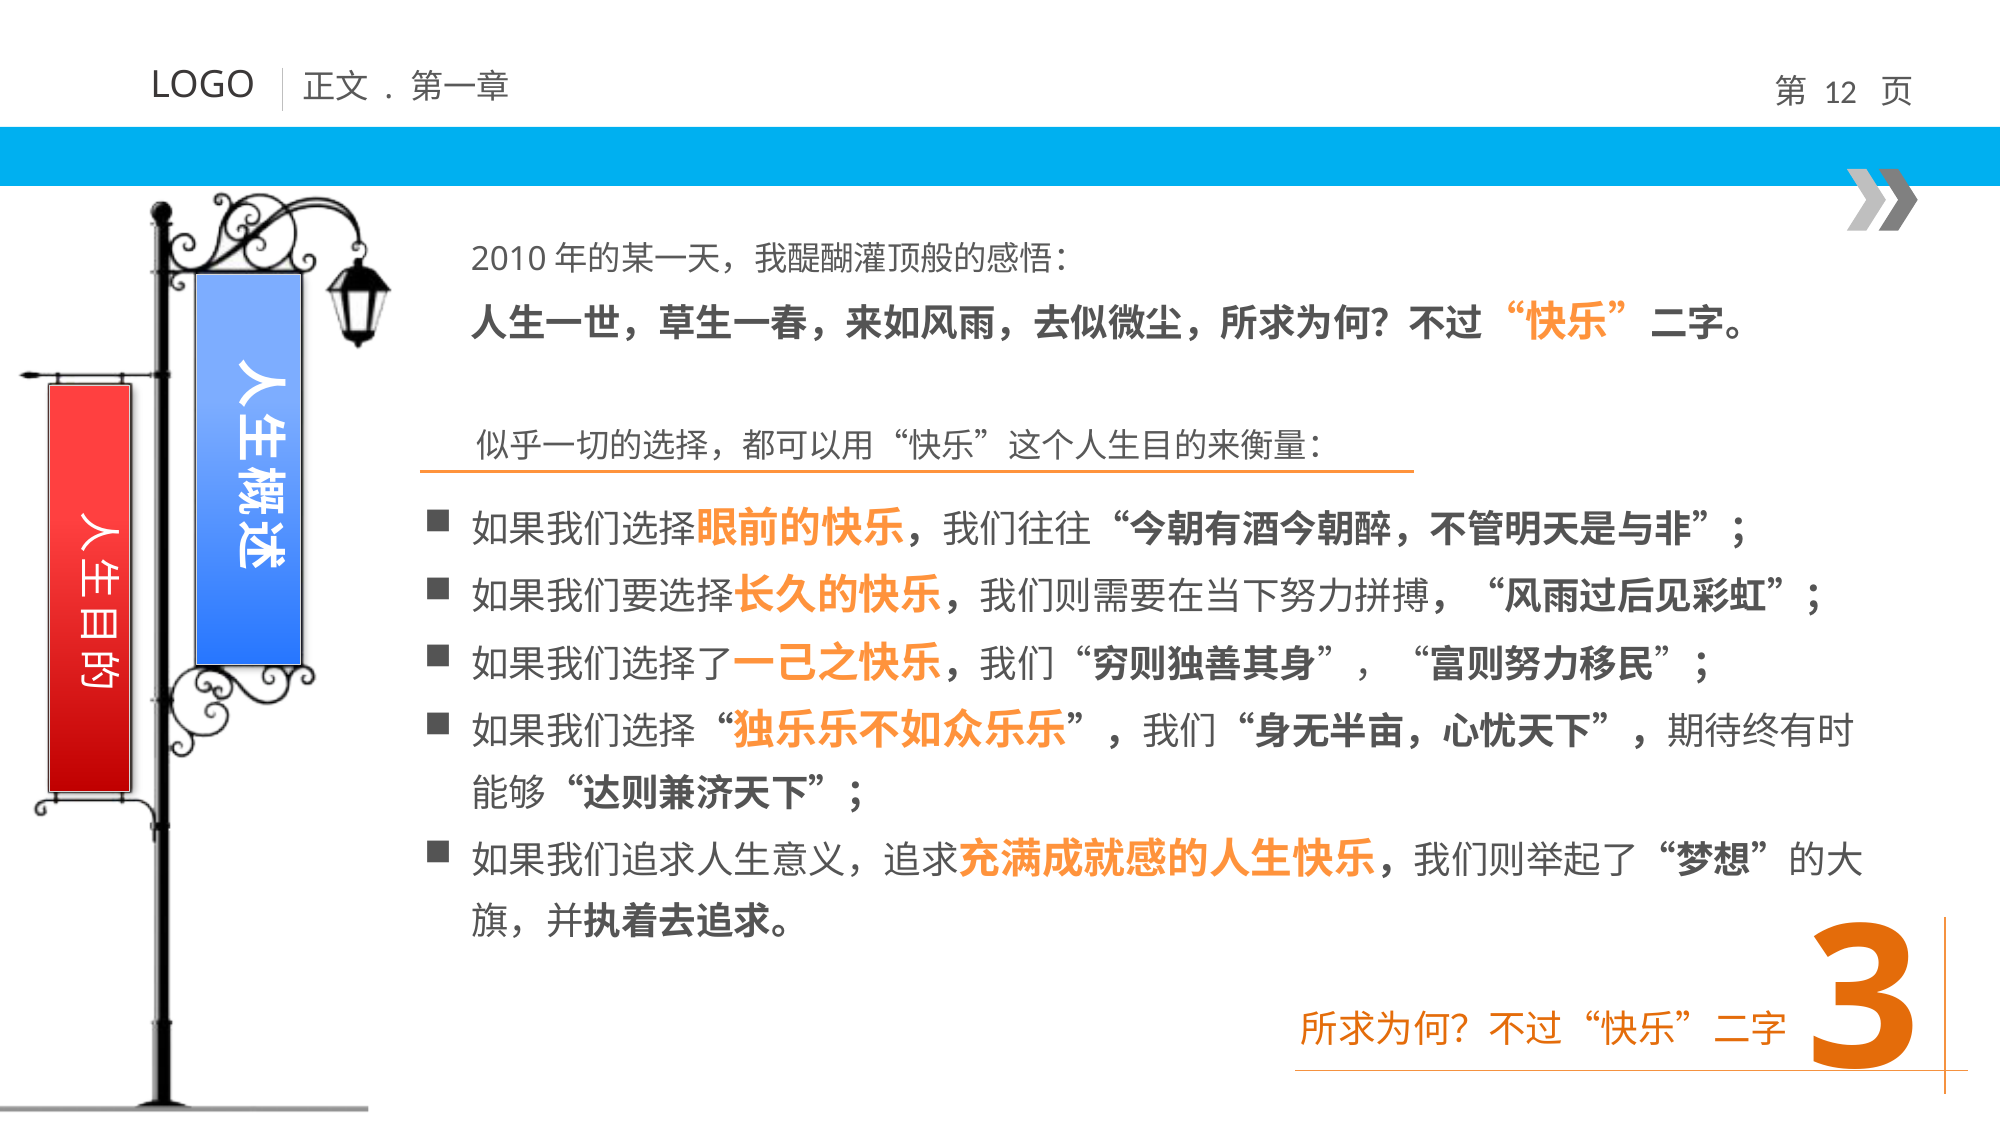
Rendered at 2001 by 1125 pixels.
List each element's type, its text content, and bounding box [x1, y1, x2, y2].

text_box 2010年的某一天，我醍醐灌顶般的感悟： [456, 209, 1200, 285]
picture [0, 187, 413, 1125]
text_box 似乎一切的选择，都可以用“快乐”这个人生目的来衡量： [461, 396, 1356, 470]
text_box 人生一世，草生一春，来如风雨，去似微尘，所求为何？不过“快乐”二字。 [456, 272, 1886, 352]
text_box 人生目的 [52, 404, 134, 799]
text_box 如果我们选择眼前的快乐，我们往往“今朝有酒今朝醉，不管明天是与非”； 如果我们要选择长久的快乐，我们则需要在当下努力拼搏，“风雨过后见彩虹”； 如果我们选择了一己之快乐，我们“穷则独善其身”，“富则努力移民”； 如果我们选择“独乐乐不如众乐乐”，我们“身无半亩，心忧天下”，期待终有时能够“达则兼济天下”； 如果我们追求人生意义，追求充满成就感的人生快乐，我们则举起了“梦想”的大旗，并执着去追求。 [409, 475, 1893, 950]
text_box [1176, 860, 1969, 1118]
